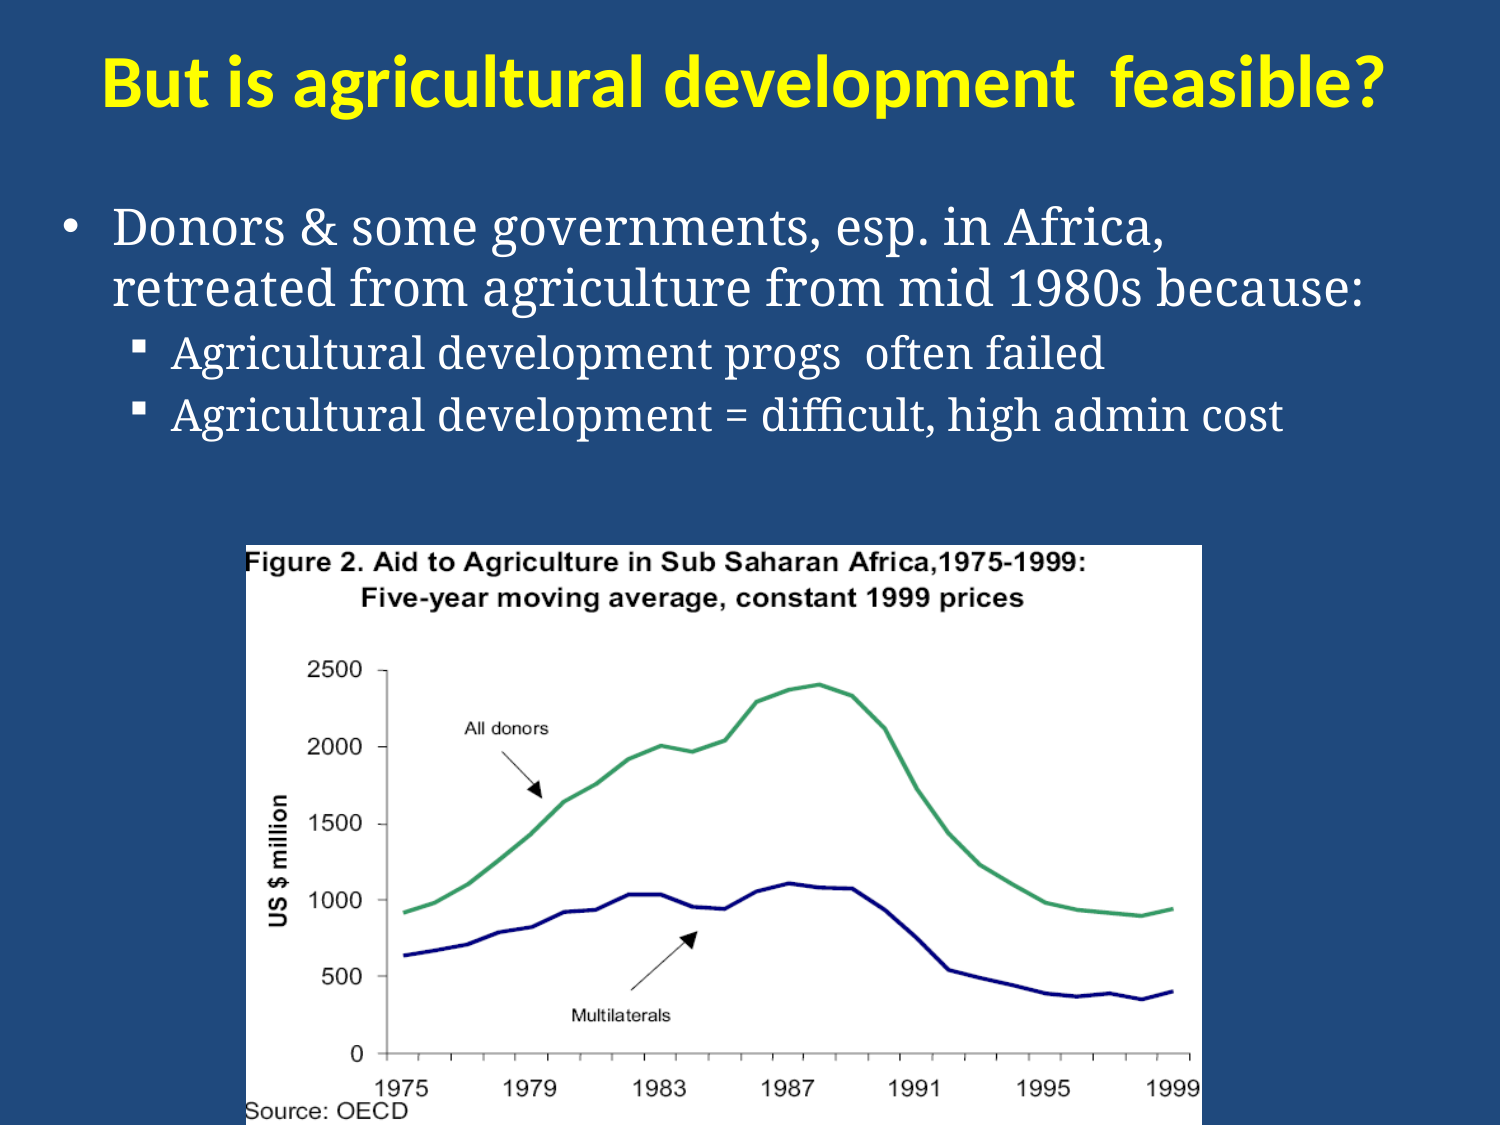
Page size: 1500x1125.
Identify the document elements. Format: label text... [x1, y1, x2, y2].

list Donors & some governments, esp. in Africa, retreated from agriculture from mid 1980s because: Agricultural development progs often failed Agricultural development = difficult, high admin cost [46, 187, 1398, 469]
picture [245, 545, 1202, 1125]
title But is agricultural development feasible? [70, 0, 1421, 155]
